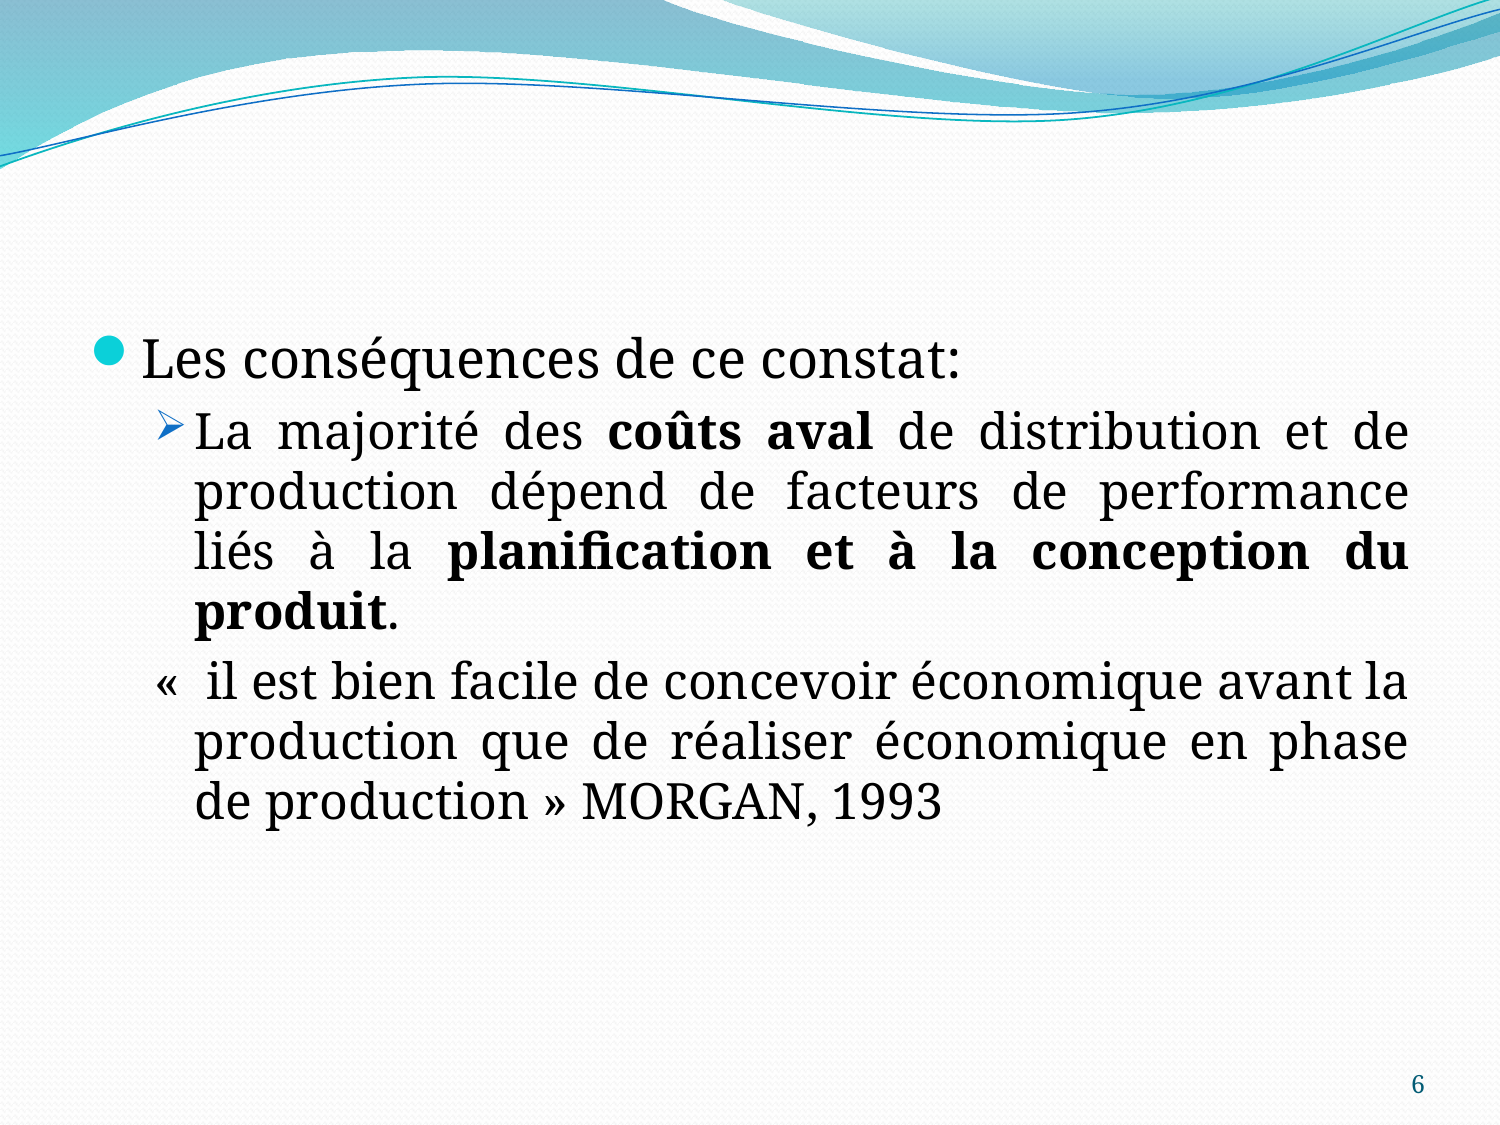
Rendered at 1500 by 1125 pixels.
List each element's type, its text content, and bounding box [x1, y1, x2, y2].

list Les conséquences de ce constat: La majorité des coûts aval de distribution et de production dépend de facteurs de performance liés à la planification et à la conception du produit. « il est bien facile de concevoir économique avant la production que de réaliser économique en phase de production » MORGAN, 1993 [75, 317, 1425, 1038]
slide_number 6 [1299, 1042, 1425, 1103]
